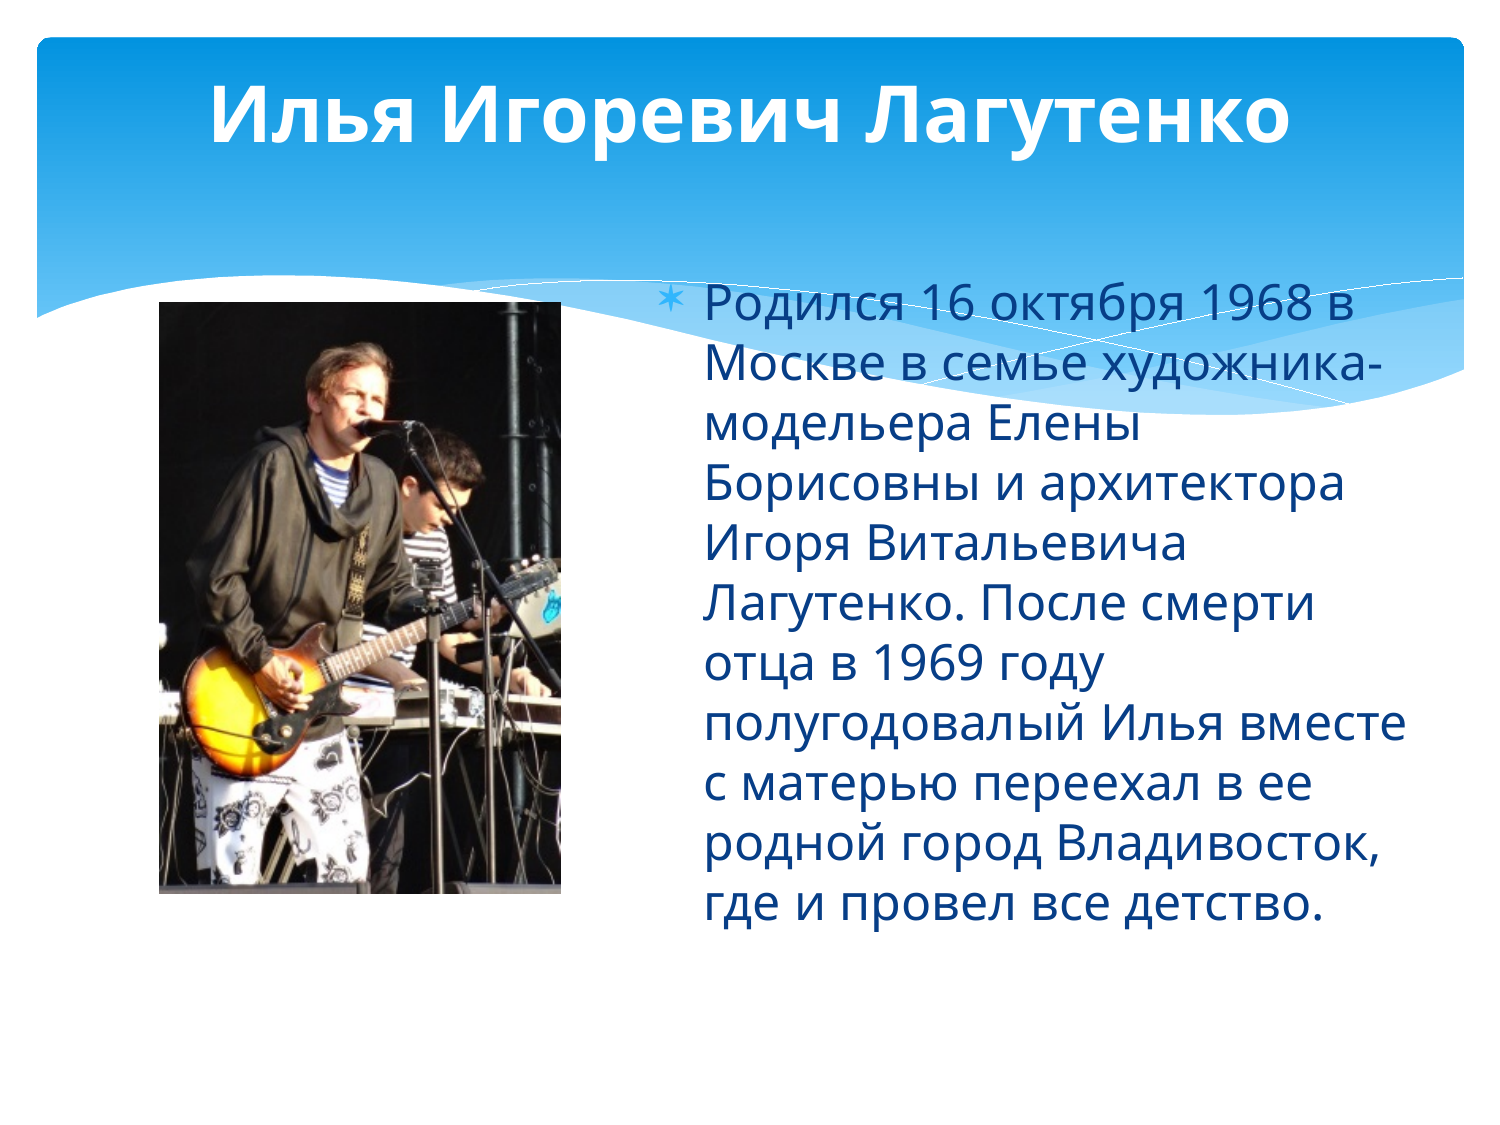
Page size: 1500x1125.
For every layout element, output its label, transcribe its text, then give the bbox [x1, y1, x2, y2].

list Родился 16 октября 1968 в Москве в семье художника-модельера Елены Борисовны и архитектора Игоря Витальевича Лагутенко. После смерти отца в 1969 году полугодовалый Илья вместе с матерью переехал в ее родной город Владивосток, где и провел все детство. [643, 262, 1425, 1005]
title Илья Игоревич Лагутенко [75, 55, 1425, 261]
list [159, 302, 562, 894]
